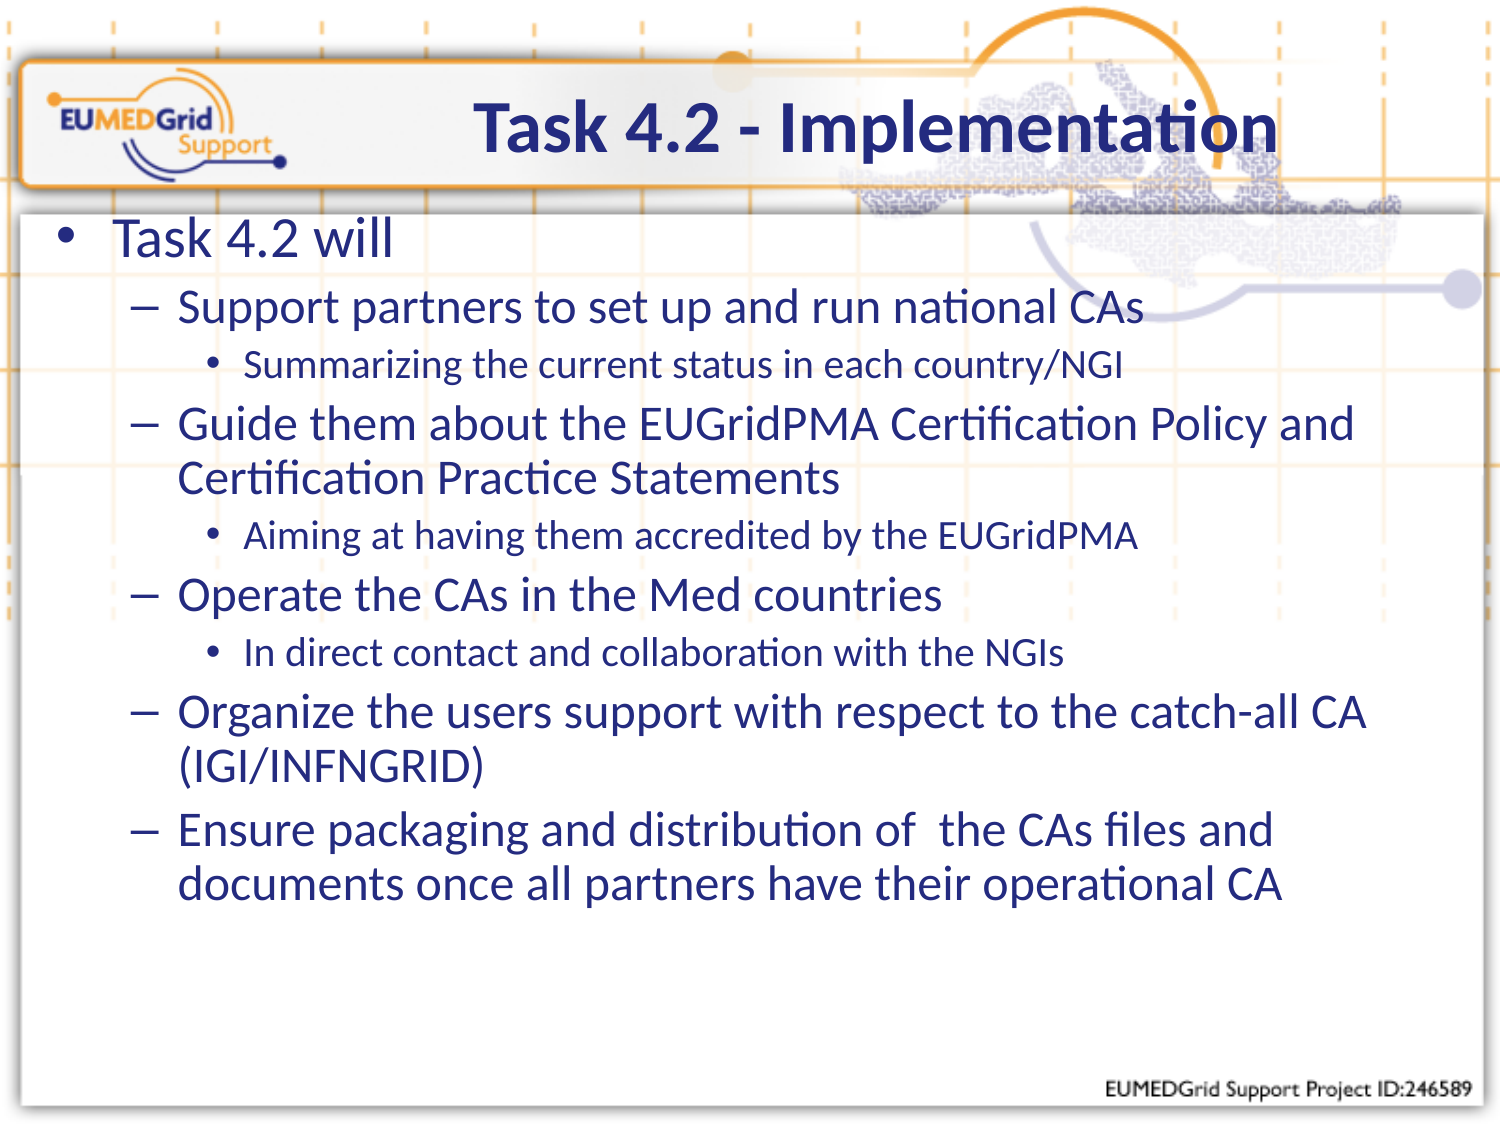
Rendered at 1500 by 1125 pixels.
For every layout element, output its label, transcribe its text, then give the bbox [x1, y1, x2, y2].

picture [0, 0, 1500, 1125]
title Task 4.2 - Implementation [328, 44, 1426, 200]
list Task 4.2 will Support partners to set up and run national CAs Summarizing the current status in each country/NGI Guide them about the EUGridPMA Certification Policy and Certification Practice Statements Aiming at having them accredited by the EUGridPMA Operate the CAs in the Med countries In direct contact and collaboration with the NGIs Organize the users support with respect to the catch-all CA (IGI/INFNGRID) Ensure packaging and distribution of the CAs files and documents once all partners have their operational CA [40, 199, 1392, 986]
